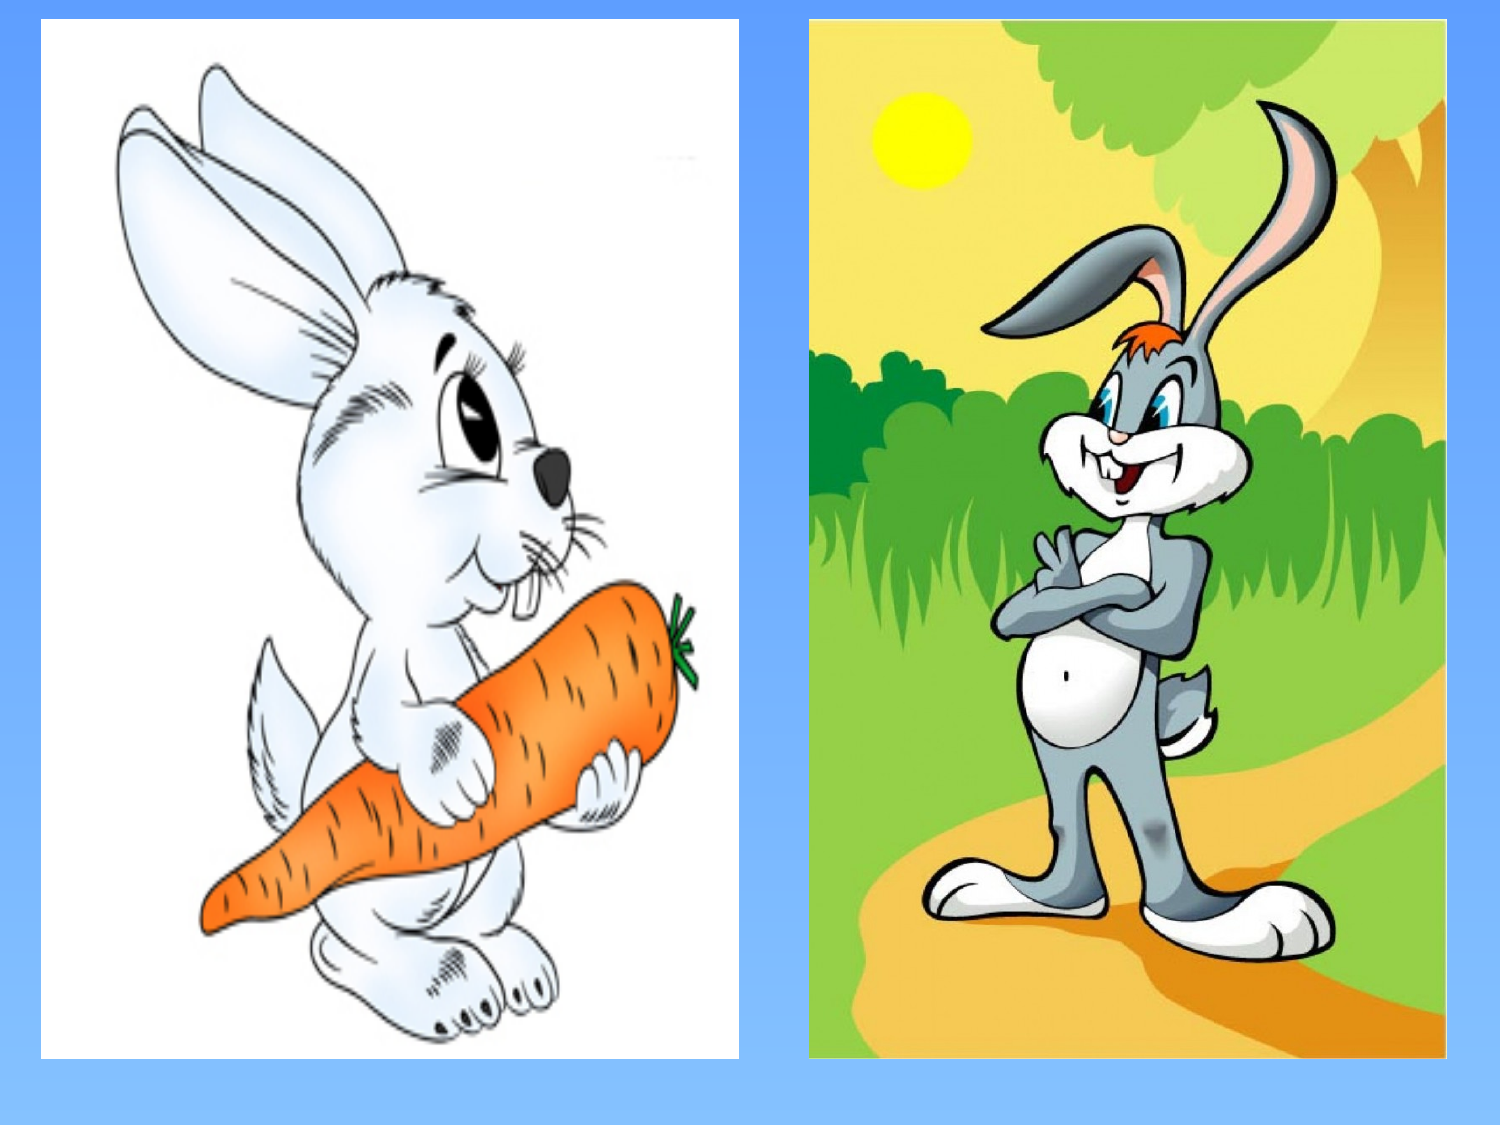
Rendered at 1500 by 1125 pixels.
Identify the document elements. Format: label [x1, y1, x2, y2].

picture [808, 18, 1448, 1059]
picture [41, 18, 739, 1059]
